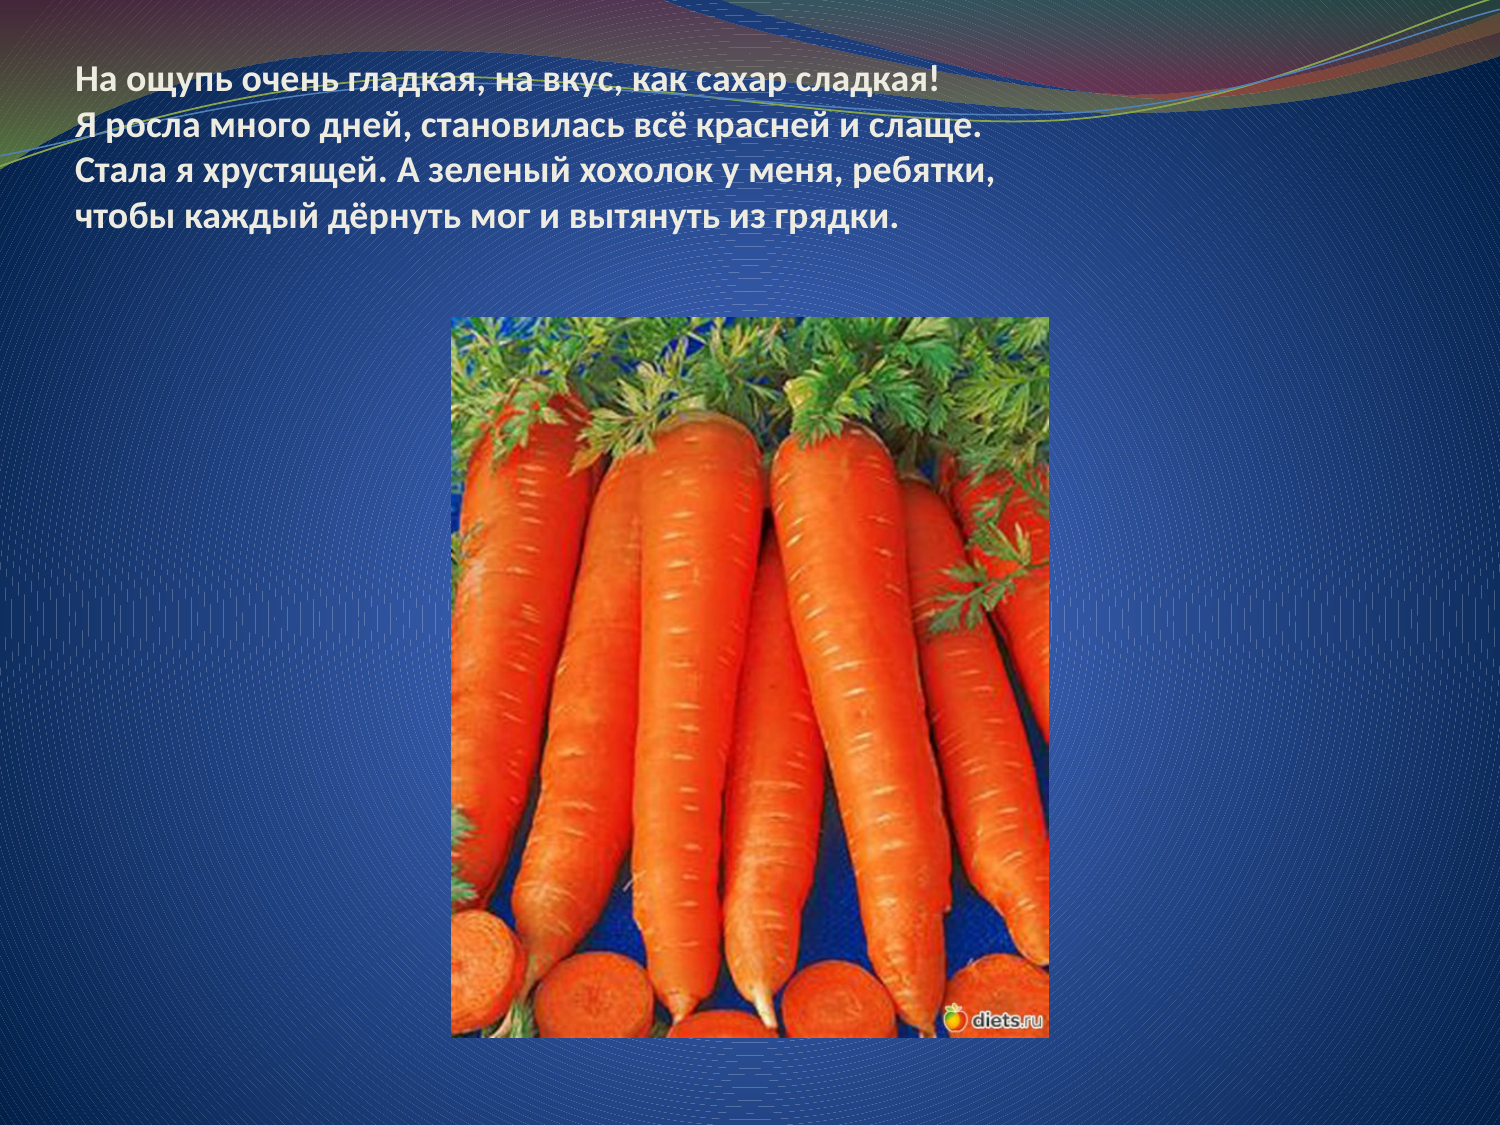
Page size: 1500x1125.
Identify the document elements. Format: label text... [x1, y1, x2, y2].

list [451, 317, 1049, 1038]
title На ощупь очень гладкая, на вкус, как сахар сладкая! Я росла много дней, становилась всё красней и слаще. Стала я хрустящей. А зеленый хохолок у меня, ребятки, чтобы каждый дёрнуть мог и вытянуть из грядки. [75, 45, 1425, 282]
